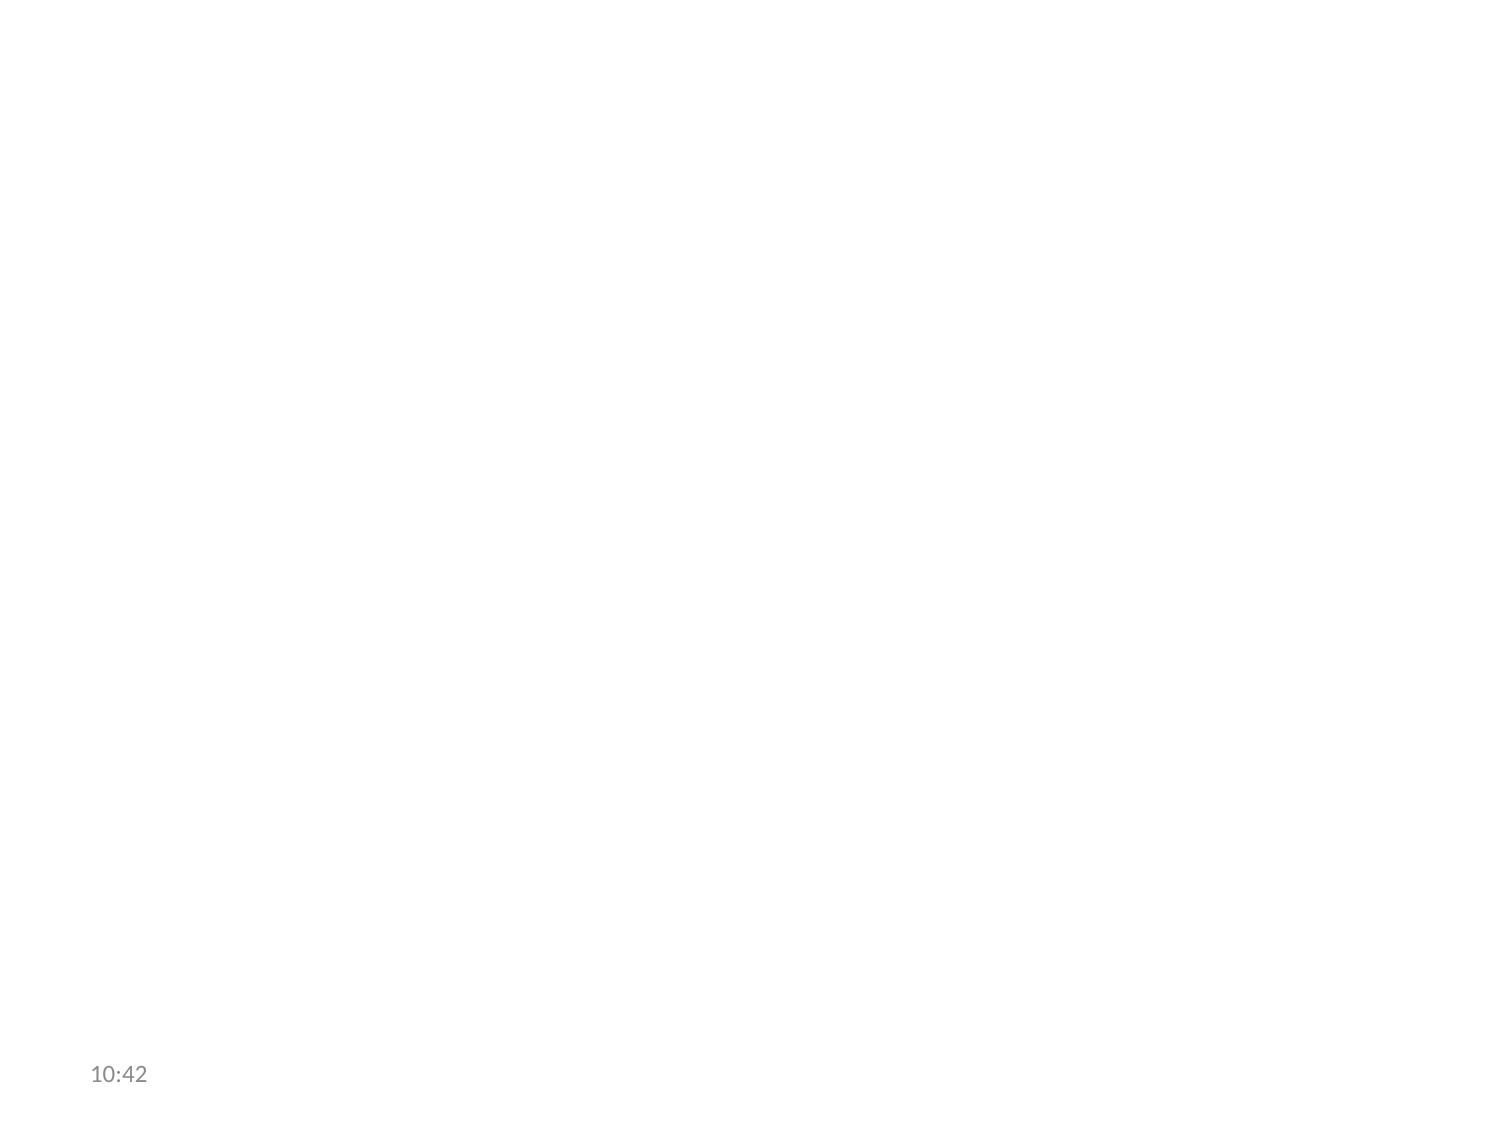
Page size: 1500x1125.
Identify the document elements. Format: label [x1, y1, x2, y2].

slide_number [75, 1042, 425, 1103]
